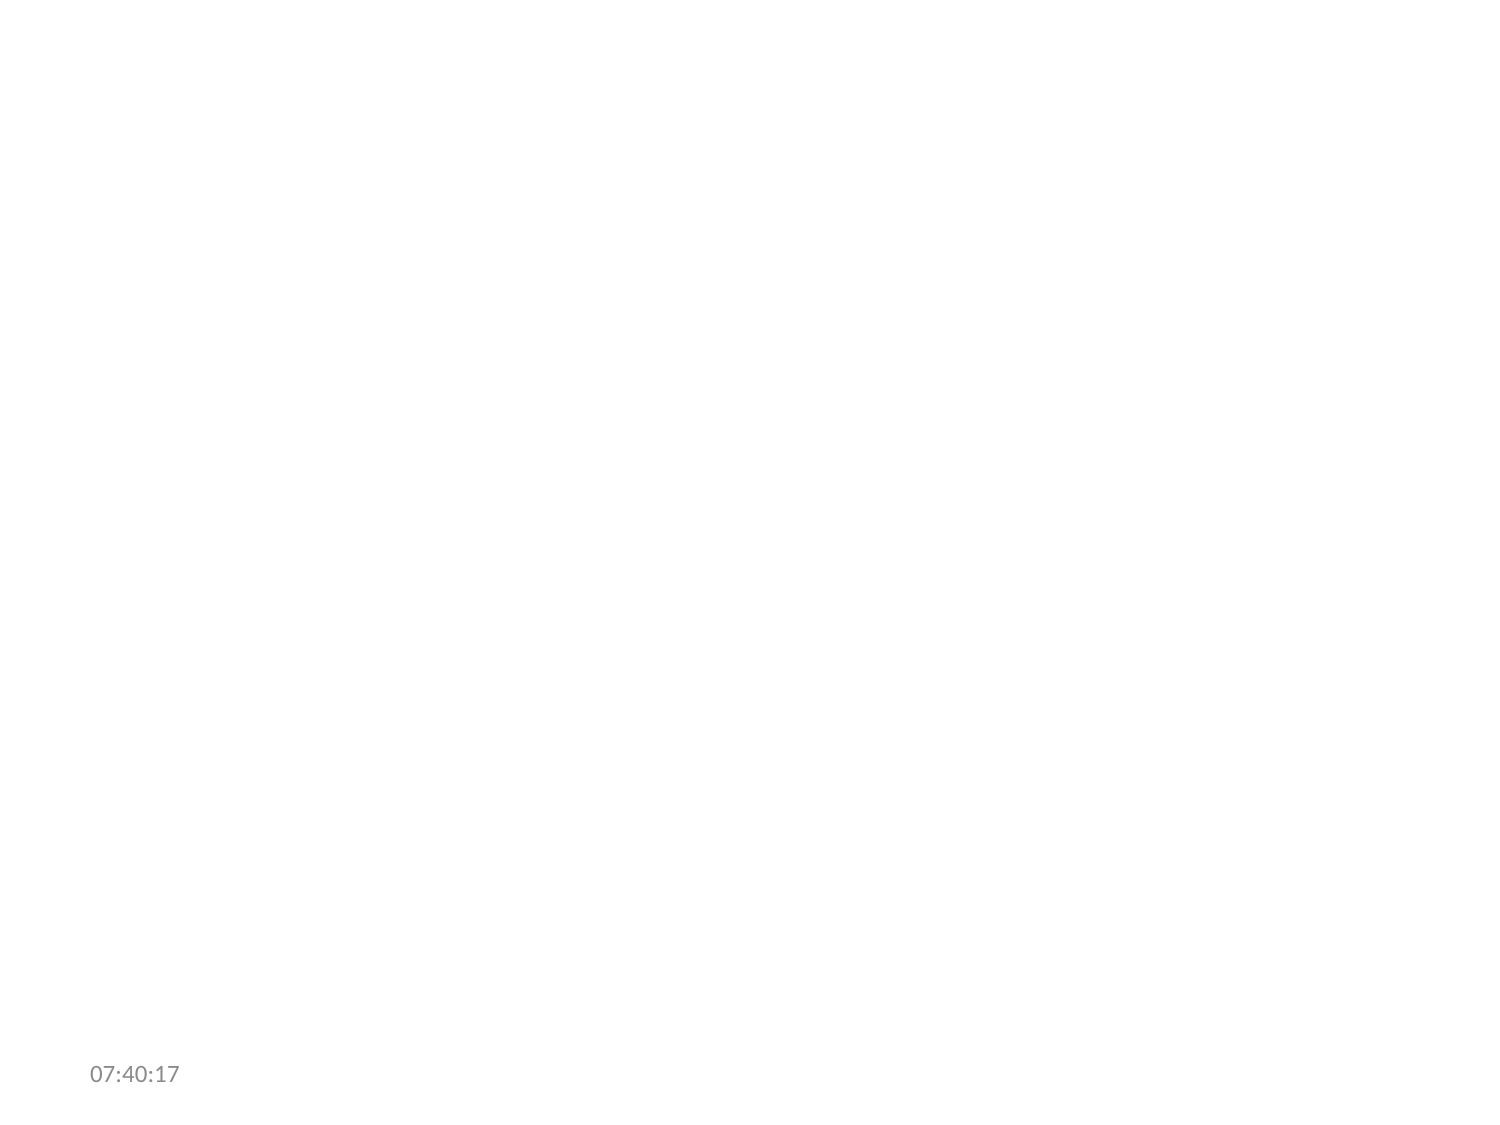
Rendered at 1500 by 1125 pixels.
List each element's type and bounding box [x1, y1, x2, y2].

slide_number [75, 1042, 425, 1103]
